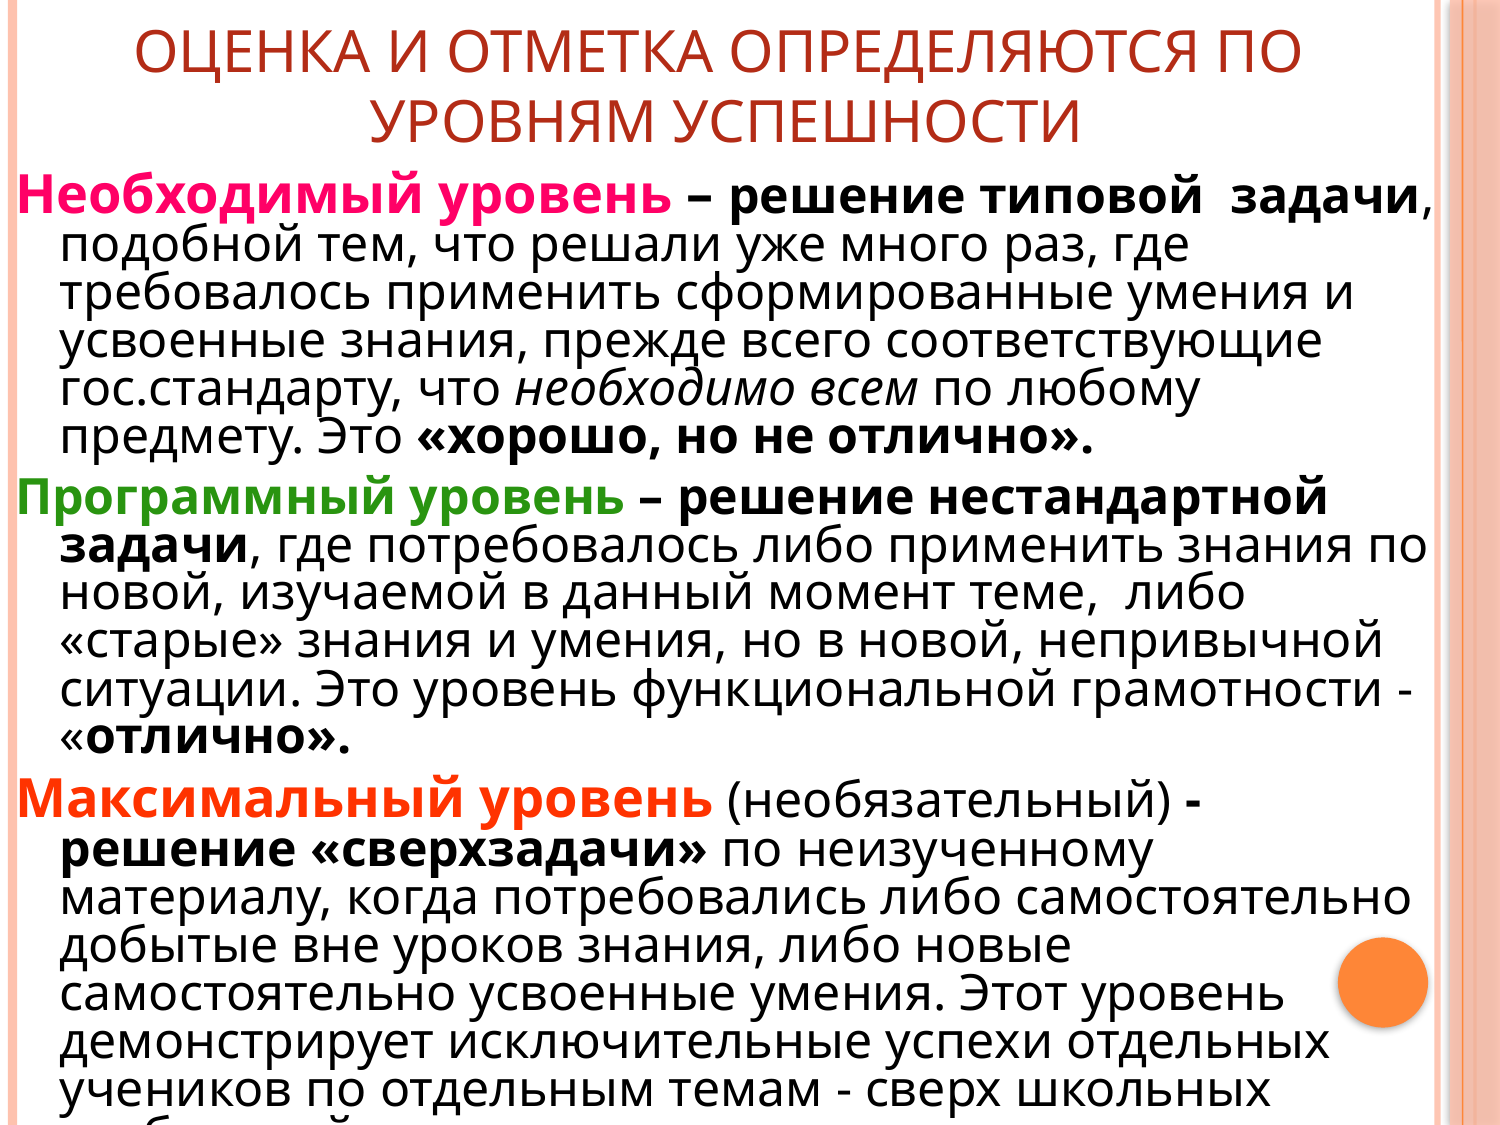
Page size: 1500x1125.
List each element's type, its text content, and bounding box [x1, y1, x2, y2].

list Необходимый уровень – решение типовой задачи, подобной тем, что решали уже много раз, где требовалось применить сформированные умения и усвоенные знания, прежде всего соответствующие гос.стандарту, что необходимо всем по любому предмету. Это «хорошо, но не отлично». Программный уровень – решение нестандартной задачи, где потребовалось либо применить знания по новой, изучаемой в данный момент теме, либо «старые» знания и умения, но в новой, непривычной ситуации. Это уровень функциональной грамотности - «отлично». Максимальный уровень (необязательный) - решение «сверхзадачи» по неизученному материалу, когда потребовались либо самостоятельно добытые вне уроков знания, либо новые самостоятельно усвоенные умения. Этот уровень демонстрирует исключительные успехи отдельных учеников по отдельным темам - сверх школьных требований, «превосходно». [0, 163, 1454, 1070]
title Оценка и отметка определяются по УРОВНЯМ УСПЕШНОСТИ [58, 0, 1395, 162]
